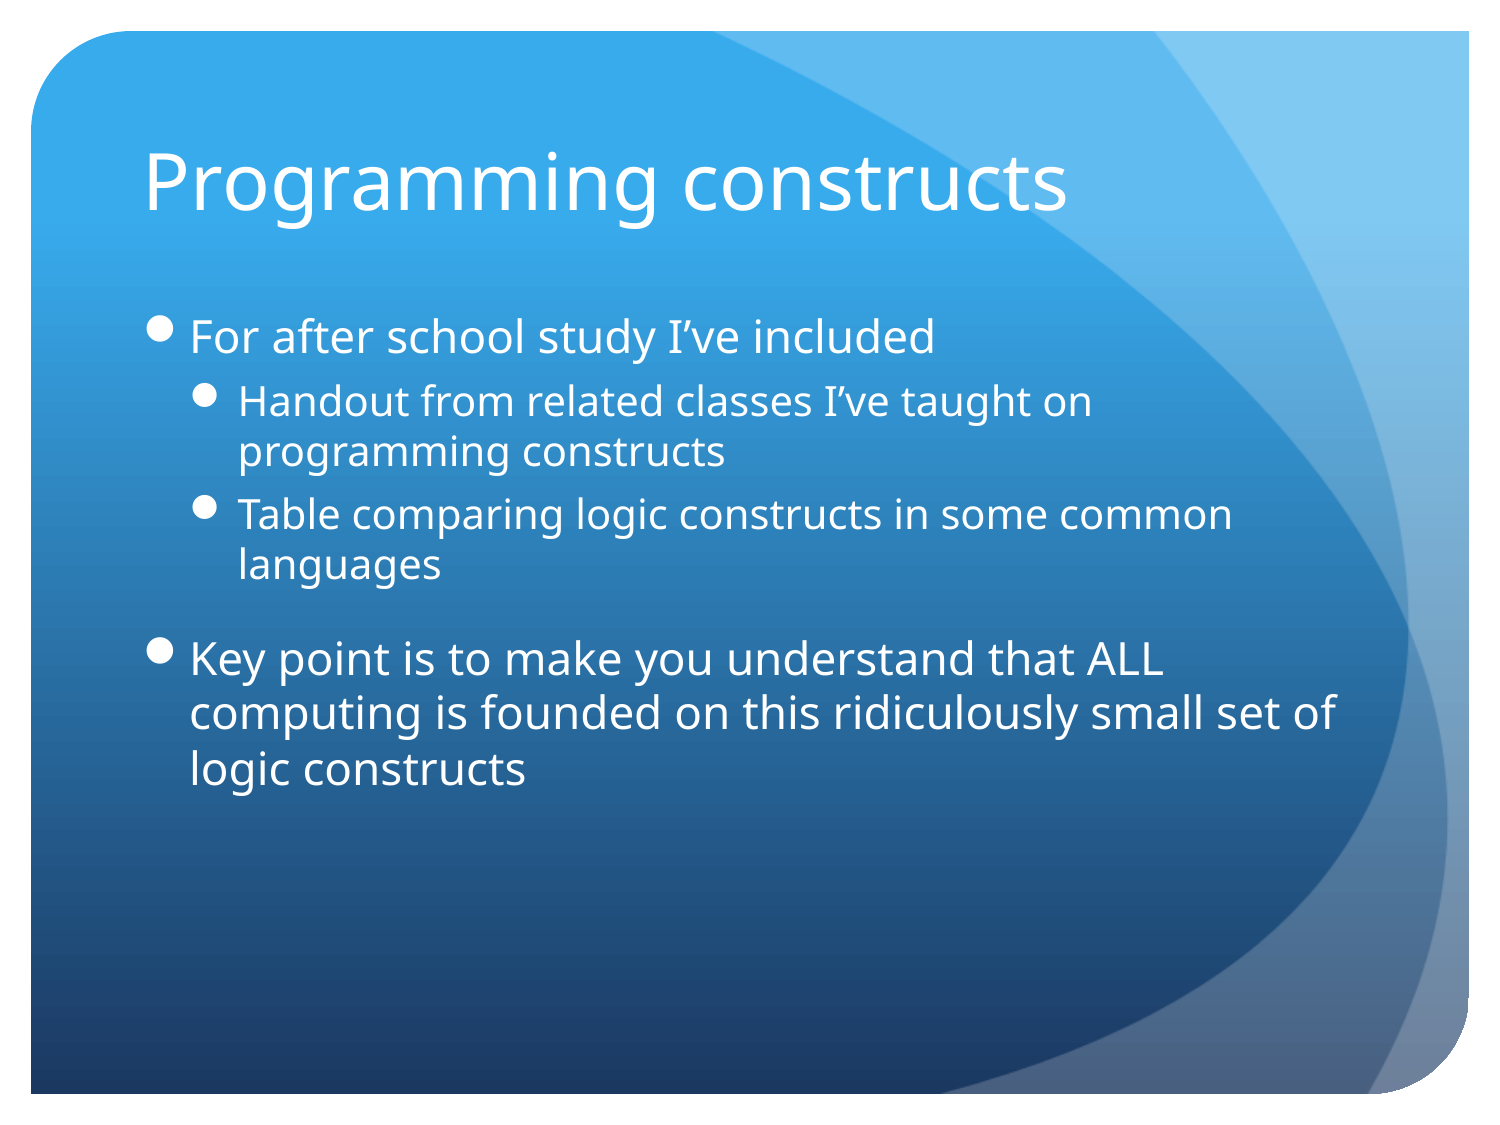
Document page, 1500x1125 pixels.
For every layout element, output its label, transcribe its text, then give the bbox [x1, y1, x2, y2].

picture [24, 30, 1473, 1094]
title Programming constructs [127, 62, 1372, 234]
list For after school study I’ve included Handout from related classes I’ve taught on programming constructs Table comparing logic constructs in some common languages Key point is to make you understand that ALL computing is founded on this ridiculously small set of logic constructs [127, 299, 1372, 991]
